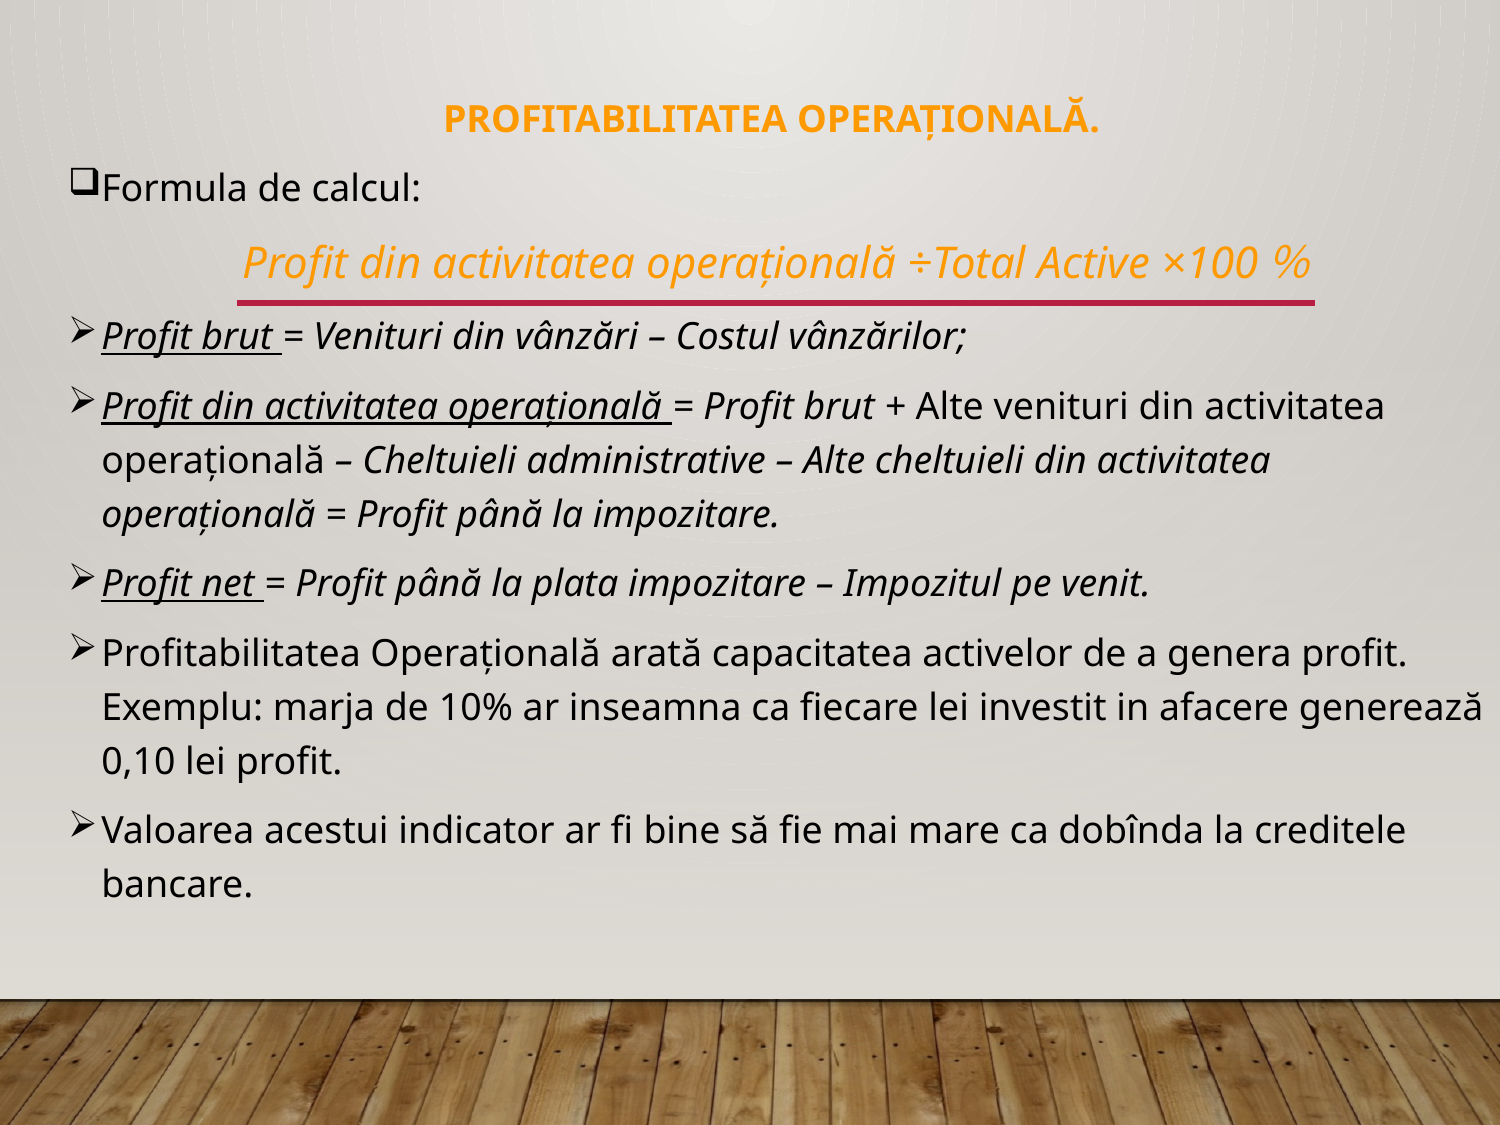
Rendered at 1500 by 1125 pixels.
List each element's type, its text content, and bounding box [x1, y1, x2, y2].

picture [0, 999, 1500, 1125]
list PROFITABILITATEA OPERAȚIONALĂ. Formula de calcul: Profit din activitatea operațională ÷Total Active ×100％ Profit brut = Venituri din vânzări – Costul vânzărilor; Profit din activitatea operațională = Profit brut + Alte venituri din activitatea operațională – Cheltuieli administrative – Alte cheltuieli din activitatea operațională = Profit până la impozitare. Profit net = Profit până la plata impozitare – Impozitul pe venit. Profitabilitatea Operațională arată capacitatea activelor de a genera profit. Exemplu: marja de 10% ar inseamna ca fiecare lei investit in afacere generează 0,10 lei profit. Valoarea acestui indicator ar fi bine să fie mai mare ca dobînda la creditele bancare. [53, 78, 1500, 917]
